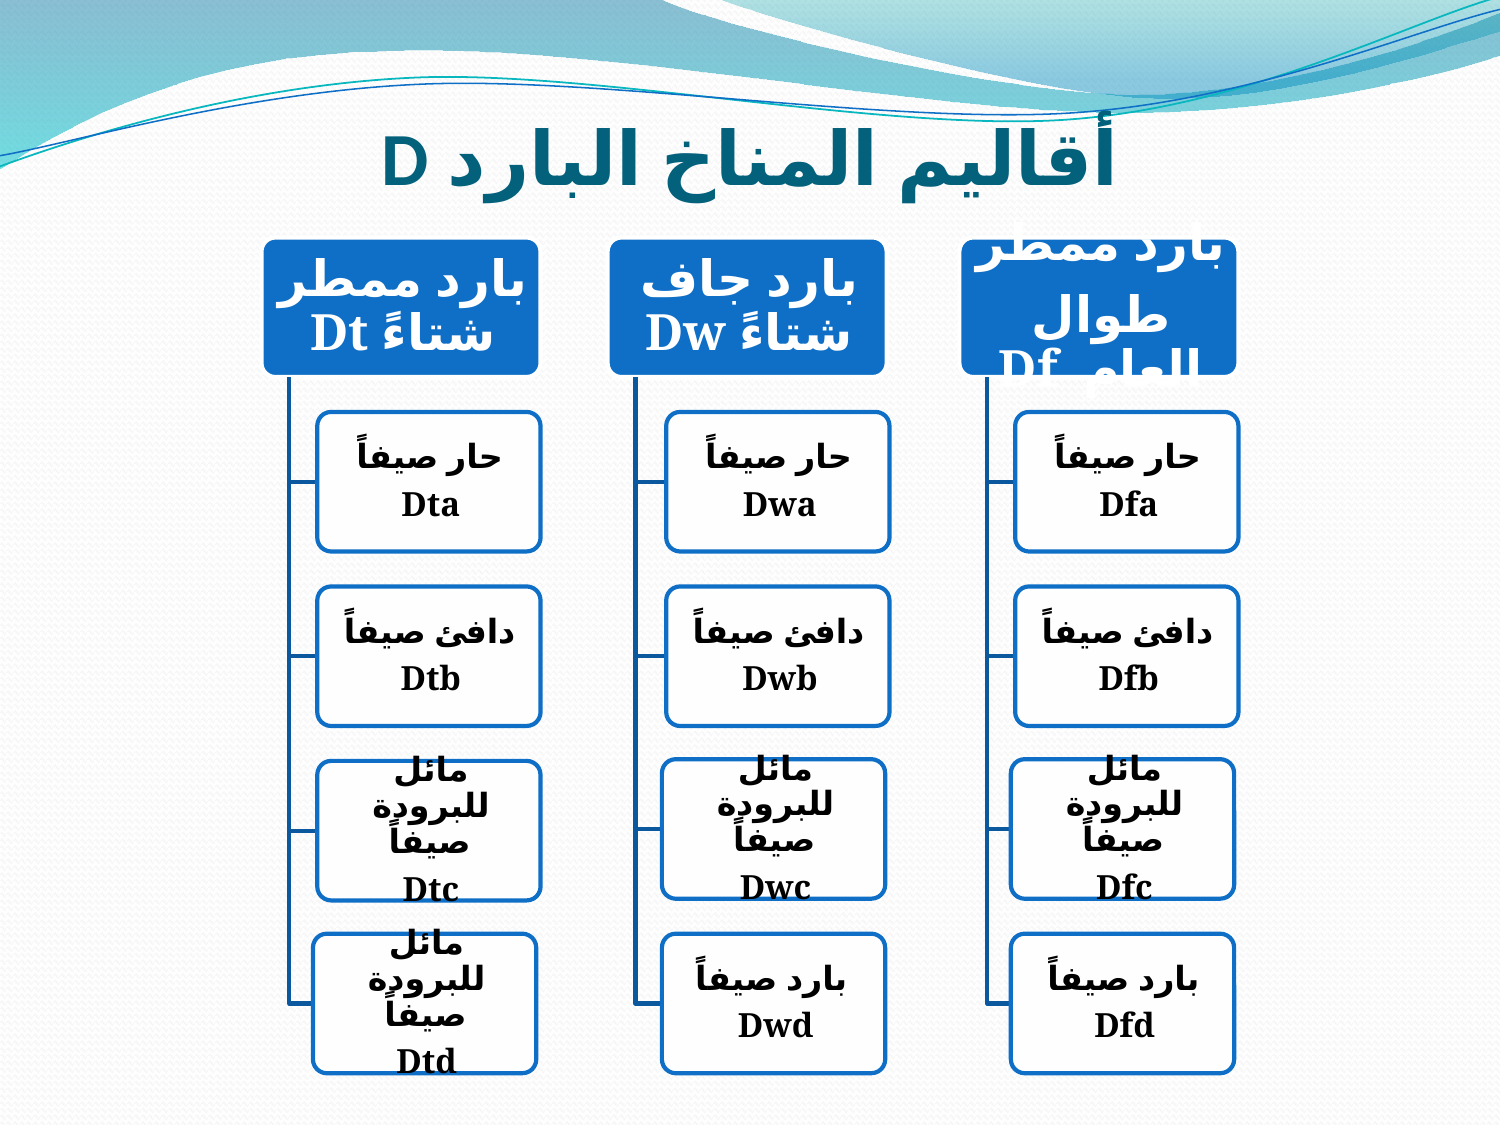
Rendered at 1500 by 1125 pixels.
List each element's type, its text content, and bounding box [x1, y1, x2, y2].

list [74, 237, 1426, 1076]
title أقاليم المناخ البارد D [75, 115, 1425, 200]
